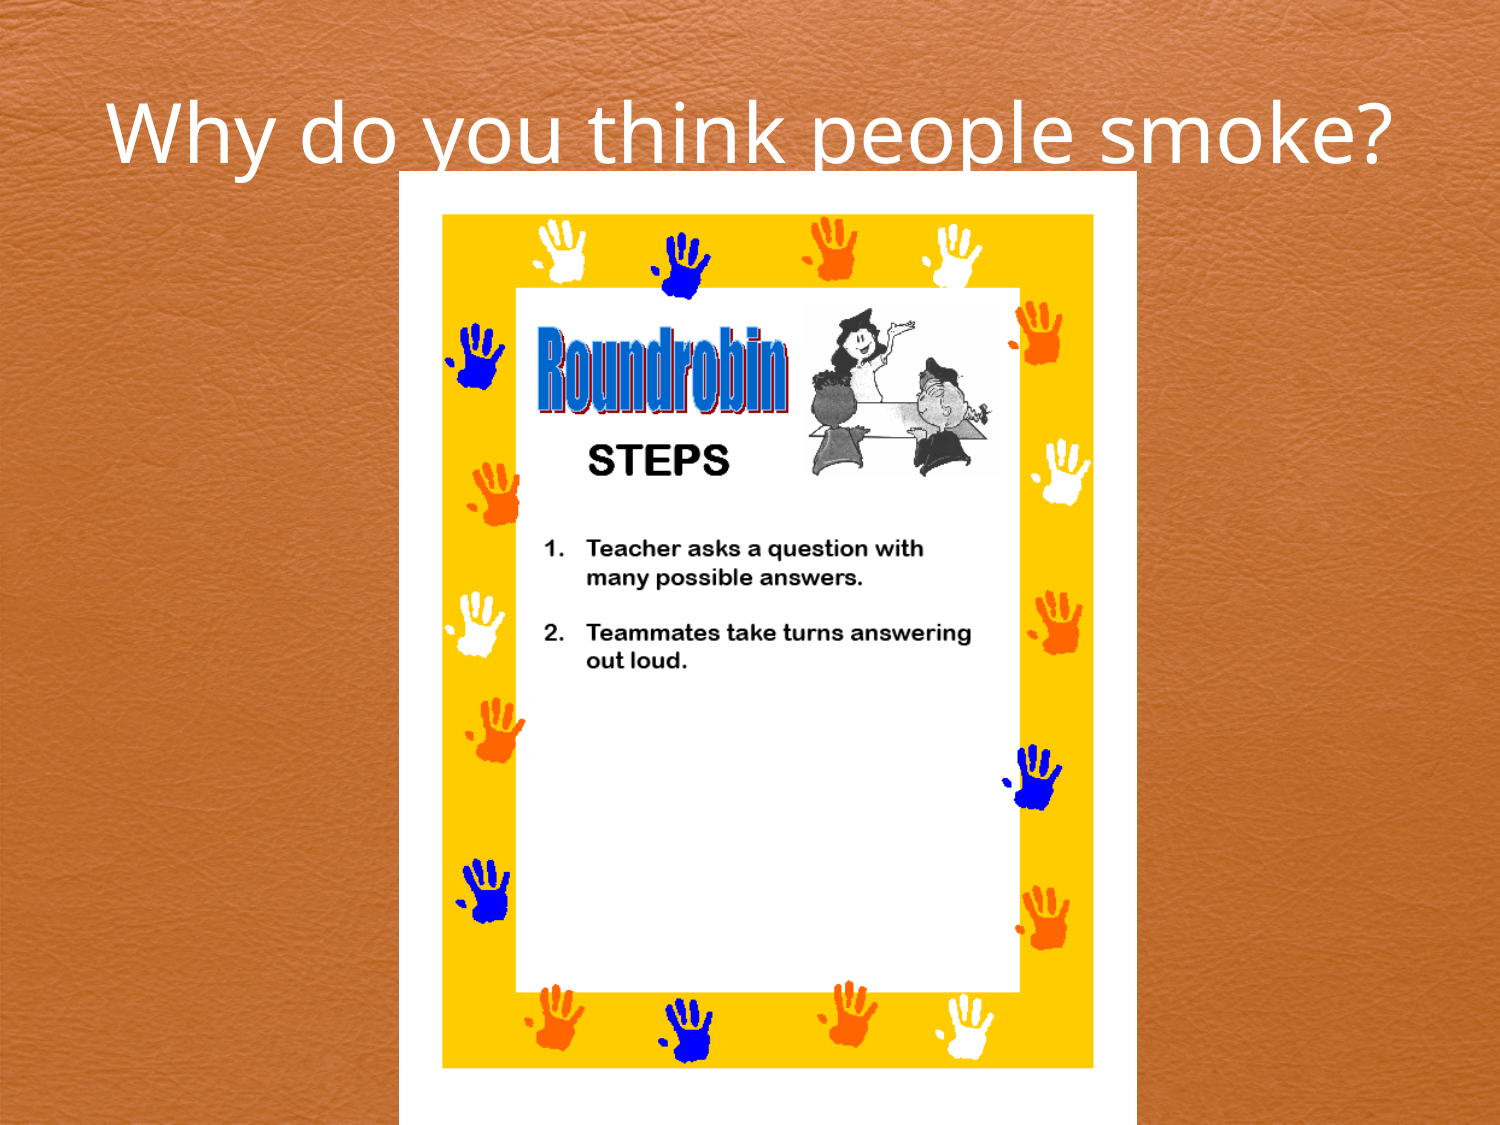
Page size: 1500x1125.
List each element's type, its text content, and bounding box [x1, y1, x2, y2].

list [398, 169, 1139, 1125]
title Why do you think people smoke? [81, 50, 1419, 189]
